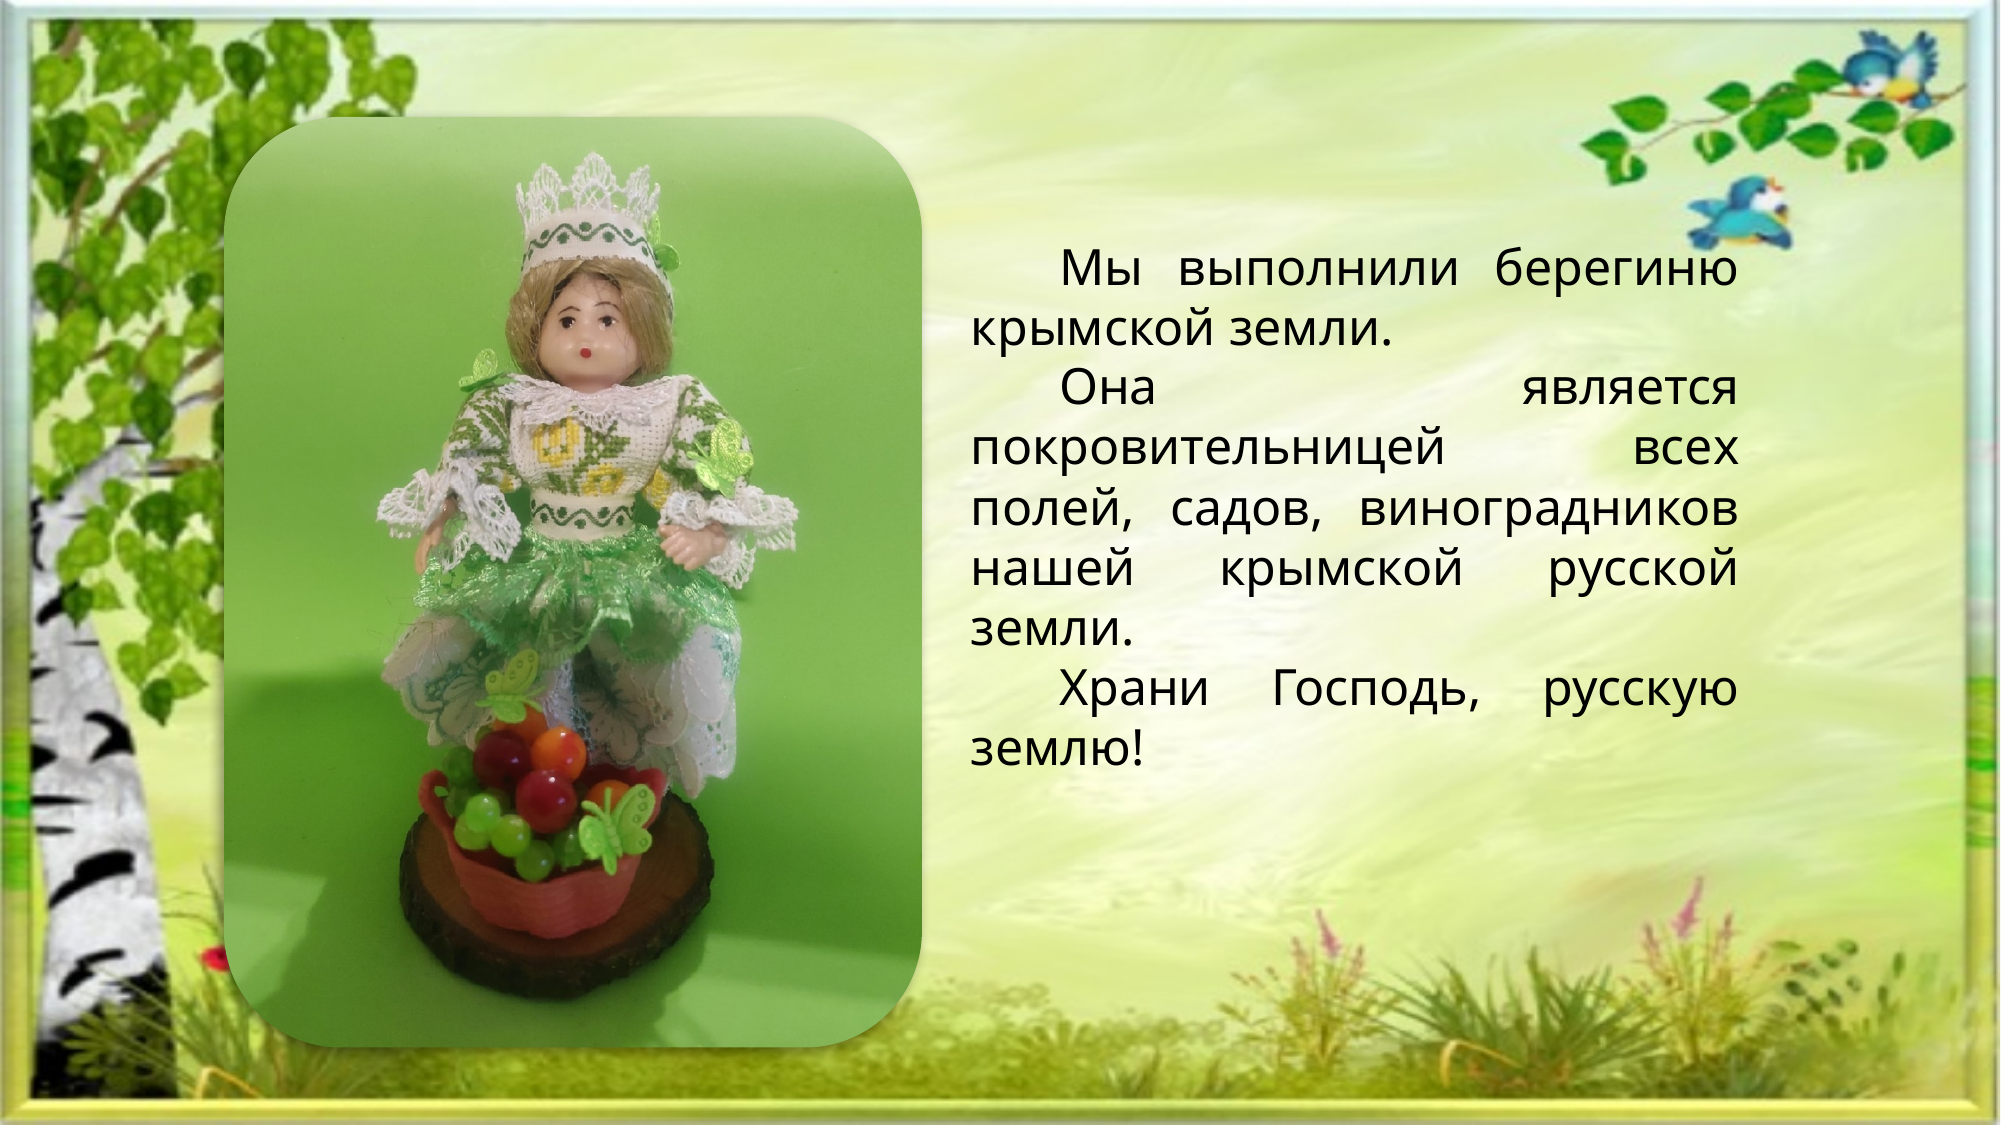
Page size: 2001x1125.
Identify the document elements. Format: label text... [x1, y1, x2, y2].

text_box Мы выполнили берегиню крымской земли. Она является покровительницей всех полей, садов, виноградников нашей крымской русской земли. Храни Господь, русскую землю! [922, 153, 1790, 857]
picture [0, 0, 2001, 1125]
